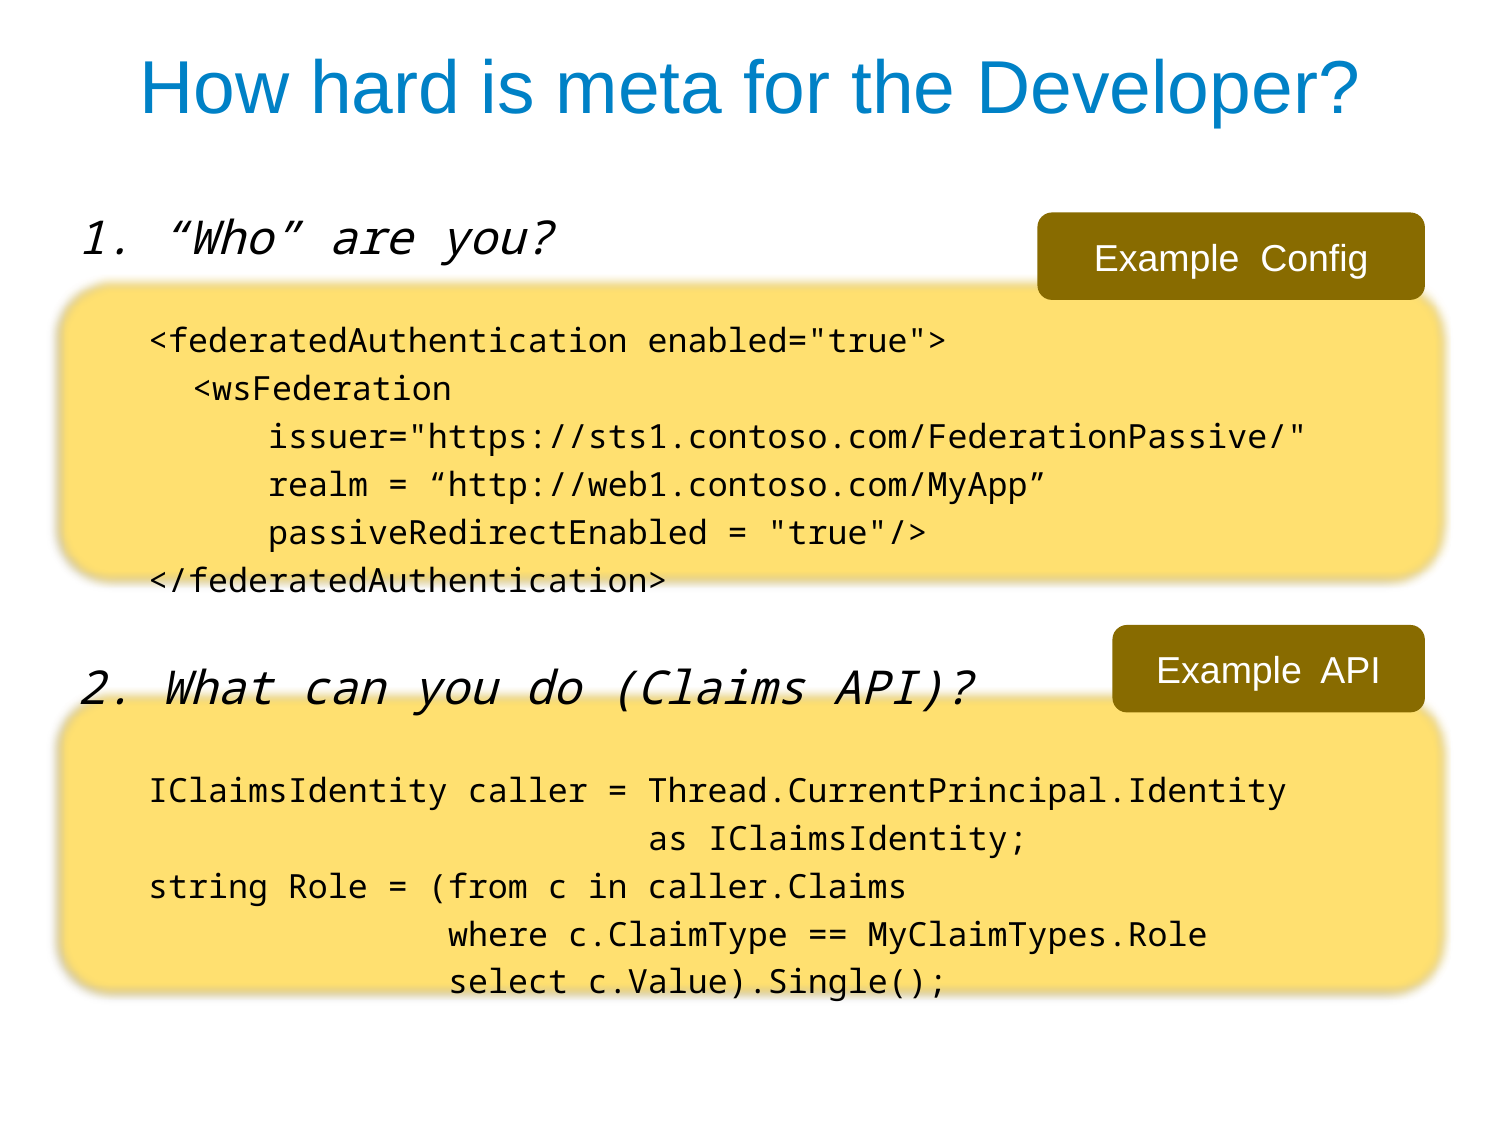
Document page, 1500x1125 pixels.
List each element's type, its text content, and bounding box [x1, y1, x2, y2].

list 1. “Who” are you? <federatedAuthentication enabled="true"> <wsFederation issuer="https://sts1.contoso.com/FederationPassive/" realm = “http://web1.contoso.com/MyApp” passiveRedirectEnabled = "true"/> </federatedAuthentication> 2. What can you do (Claims API)? IClaimsIdentity caller = Thread.CurrentPrincipal.Identity as IClaimsIdentity; string Role = (from c in caller.Claims where c.ClaimType == MyClaimTypes.Role select c.Value).Single(); [62, 212, 1476, 1013]
text_box Example API [1110, 622, 1428, 715]
text_box Example Config [1035, 210, 1428, 303]
title How hard is meta for the Developer? [63, 46, 1437, 138]
